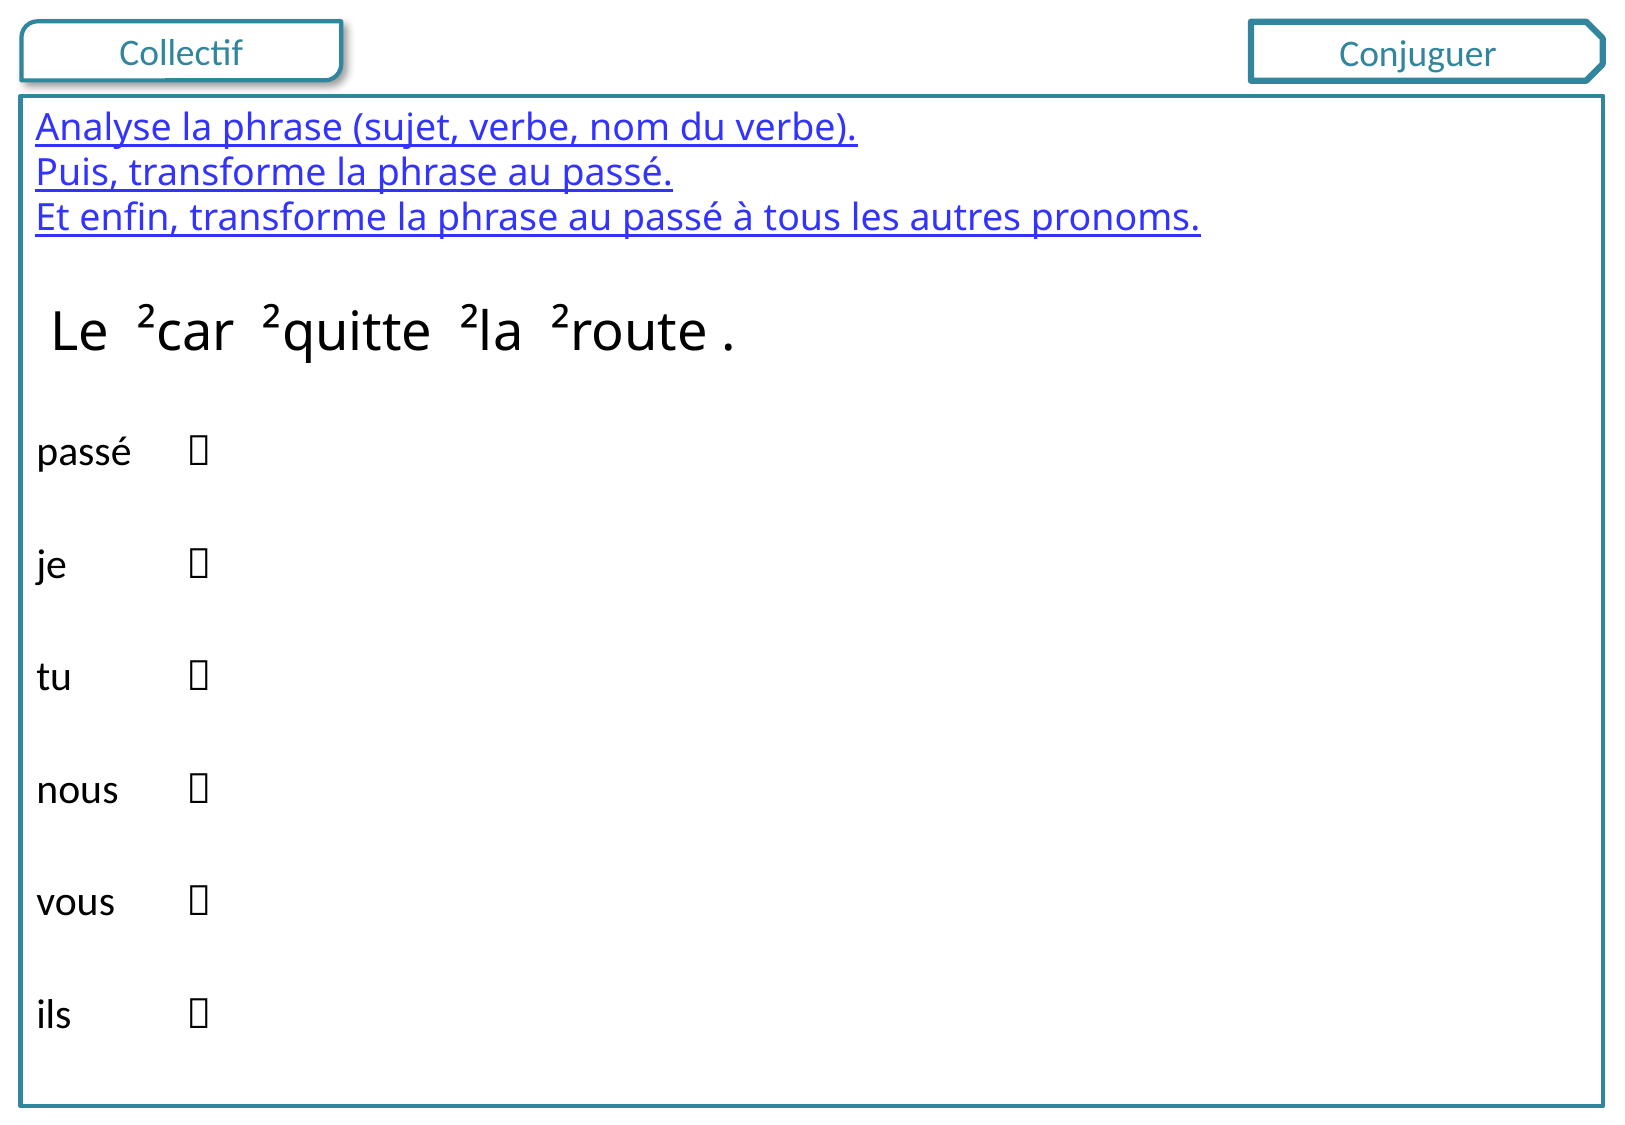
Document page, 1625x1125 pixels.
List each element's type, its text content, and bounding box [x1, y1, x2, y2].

list Analyse la phrase (sujet, verbe, nom du verbe). Puis, transforme la phrase au passé. Et enfin, transforme la phrase au passé à tous les autres pronoms. [18, 94, 1605, 1108]
list Le ²car ²quitte ²la ²route . passé  je  tu  nous  vous  ils  [21, 208, 1604, 1106]
list Conjuguer [1251, 21, 1585, 81]
